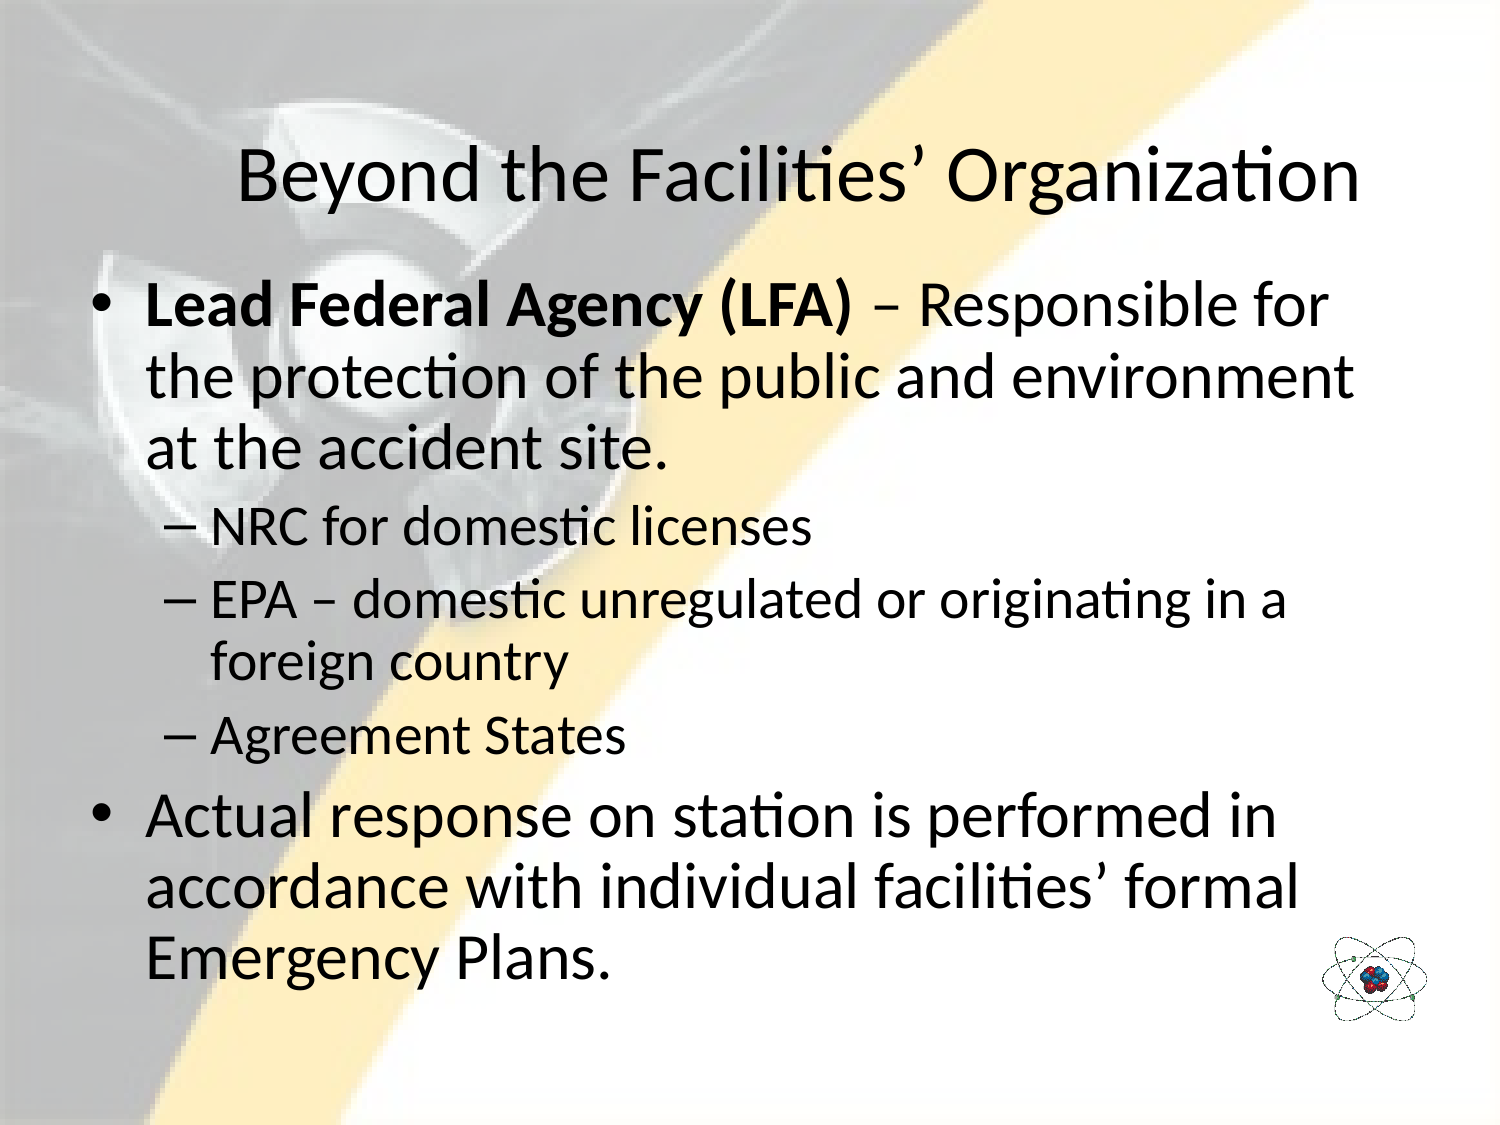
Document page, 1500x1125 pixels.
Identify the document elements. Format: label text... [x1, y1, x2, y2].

title Beyond the Facilities’ Organization [162, 75, 1438, 263]
picture [1322, 937, 1427, 1021]
list Lead Federal Agency (LFA) – Responsible for the protection of the public and environment at the accident site. NRC for domestic licenses EPA – domestic unregulated or originating in a foreign country Agreement States Actual response on station is performed in accordance with individual facilities’ formal Emergency Plans. [75, 262, 1425, 1005]
